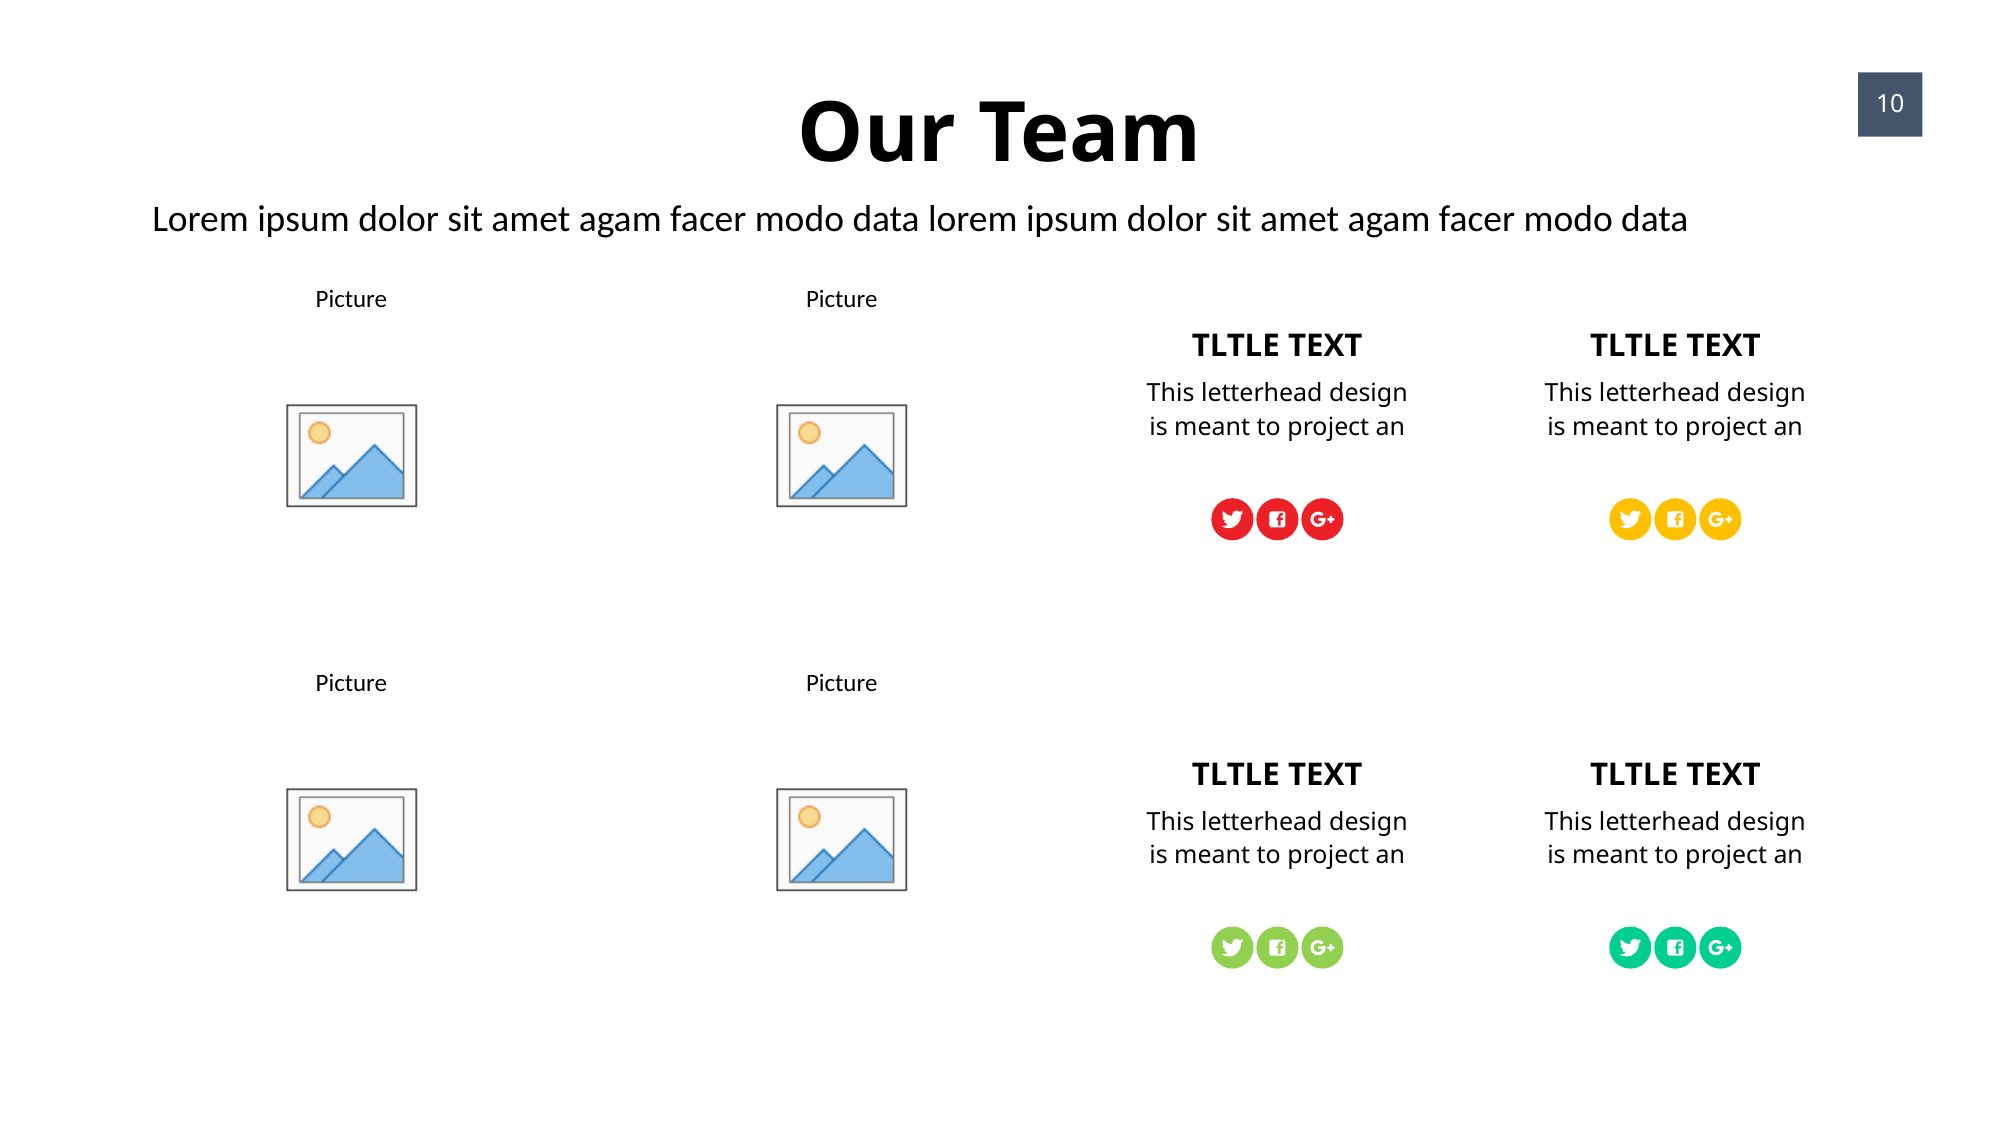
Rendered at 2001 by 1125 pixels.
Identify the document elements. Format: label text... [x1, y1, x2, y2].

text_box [1138, 318, 1417, 541]
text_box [1138, 746, 1417, 969]
picture [607, 275, 1077, 638]
picture [607, 659, 1077, 1022]
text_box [1536, 318, 1815, 541]
picture [117, 659, 586, 1022]
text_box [1536, 746, 1815, 969]
subtitle Lorem ipsum dolor sit amet agam facer modo data lorem ipsum dolor sit amet agam facer modo data [137, 186, 1863, 227]
slide_number 10 [1863, 78, 1927, 130]
picture [117, 275, 586, 638]
title Our Team [137, 78, 1863, 186]
